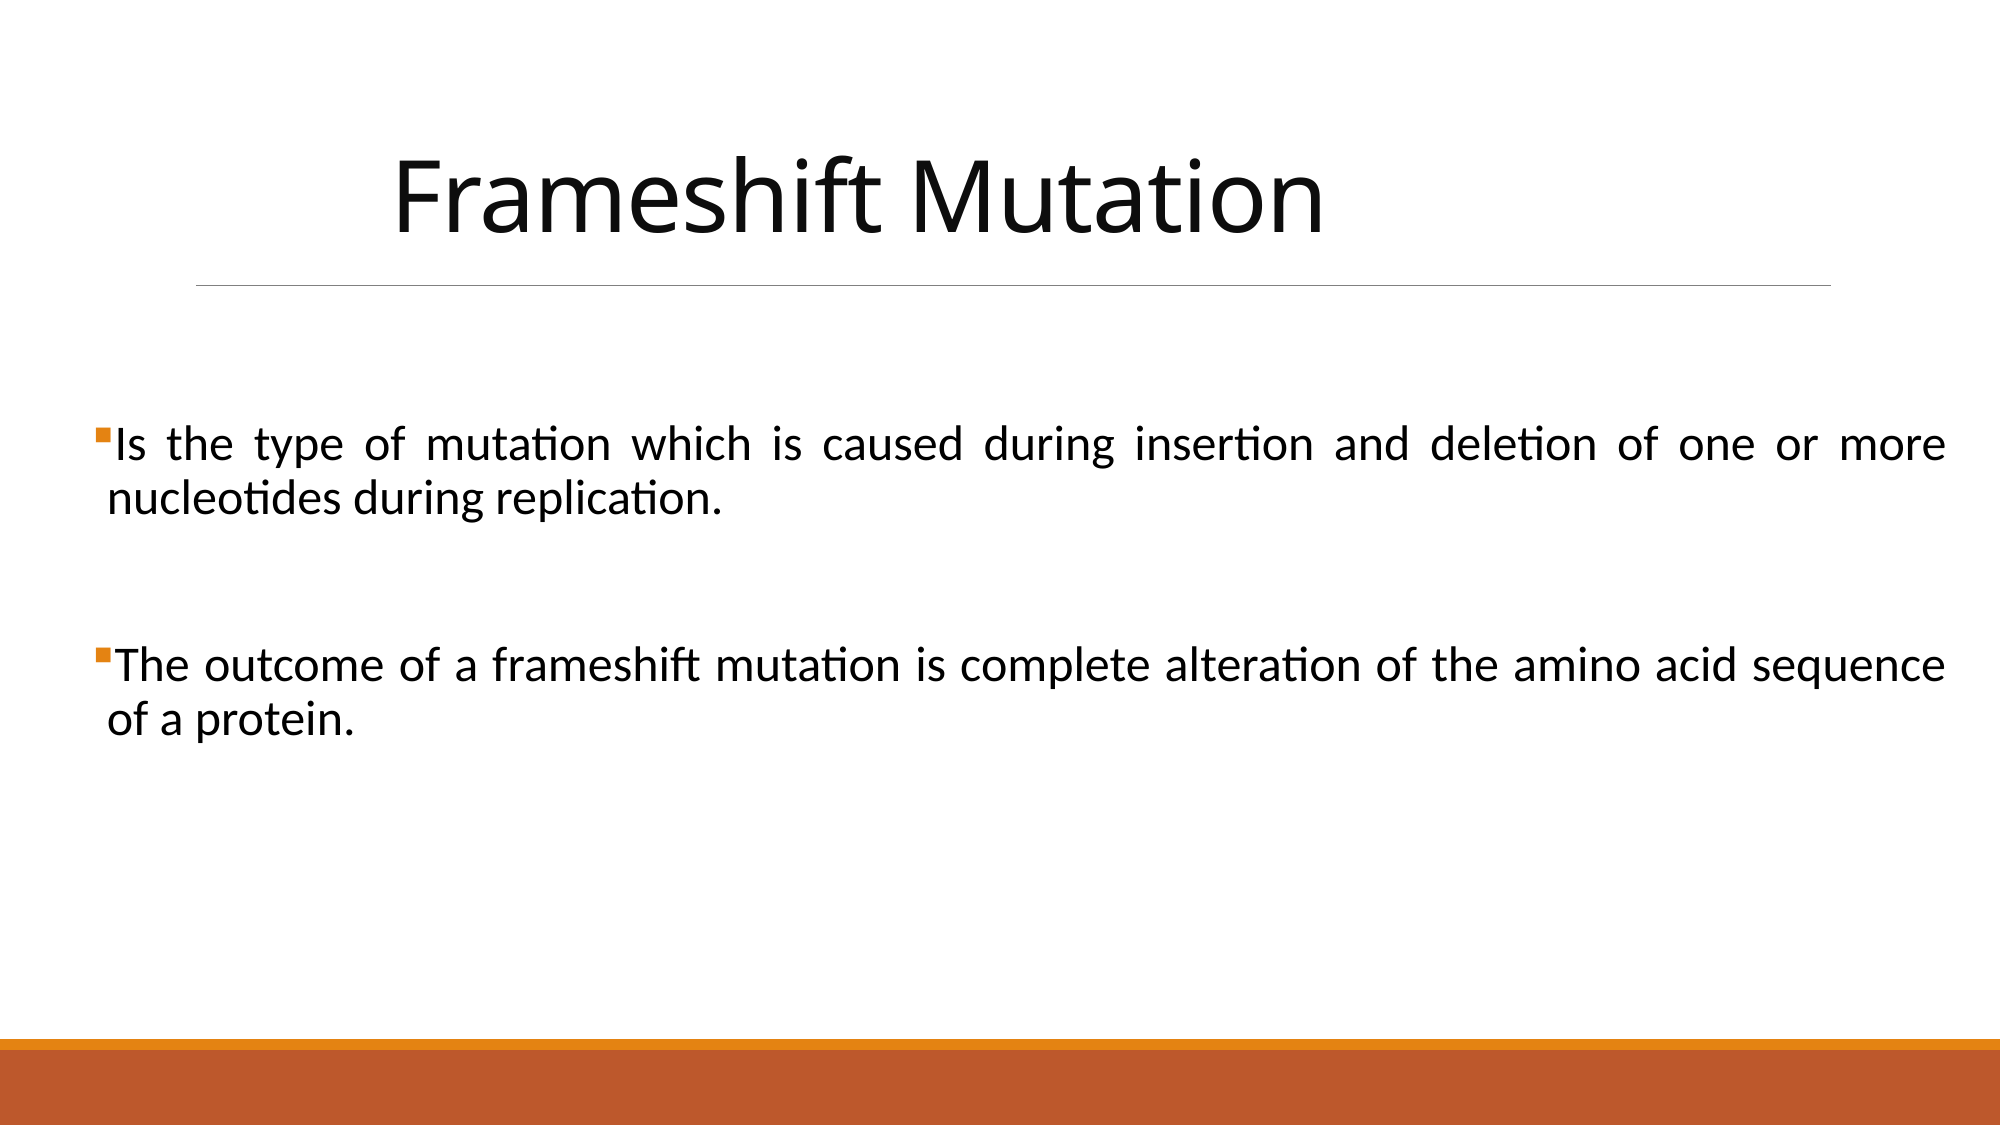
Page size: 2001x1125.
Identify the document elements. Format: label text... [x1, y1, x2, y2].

title Frameshift Mutation [375, 31, 1652, 261]
list Is the type of mutation which is caused during insertion and deletion of one or more nucleotides during replication. The outcome of a frameshift mutation is complete alteration of the amino acid sequence of a protein. [91, 320, 1948, 939]
